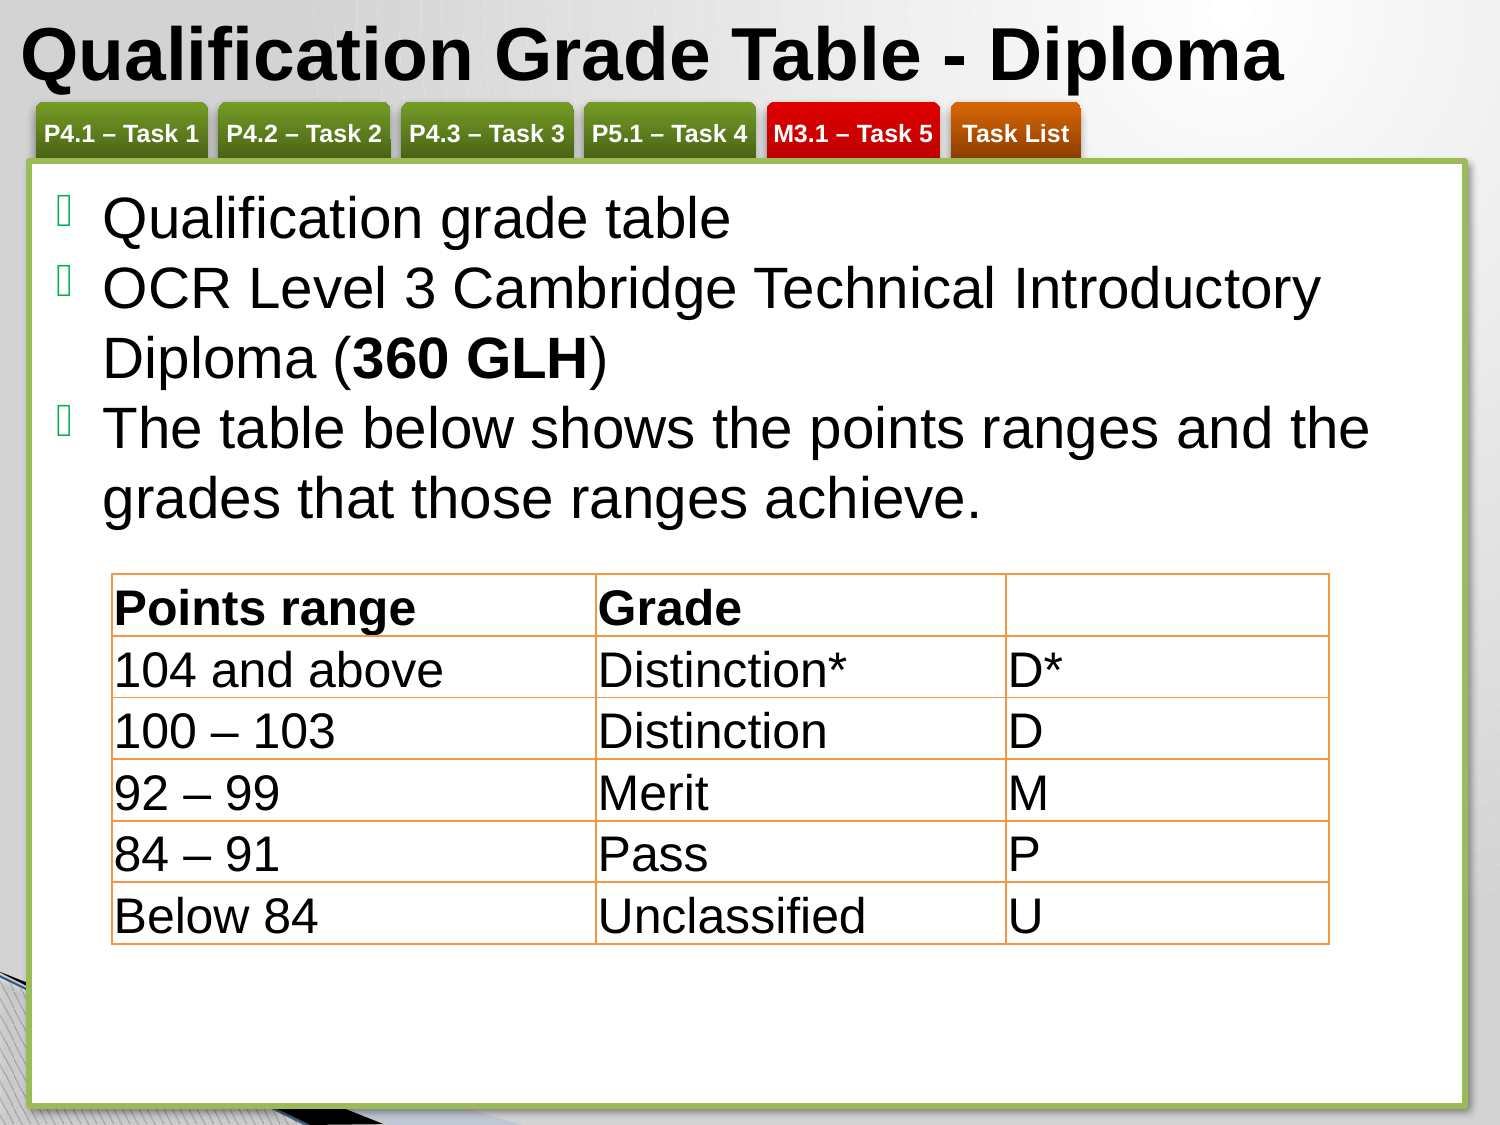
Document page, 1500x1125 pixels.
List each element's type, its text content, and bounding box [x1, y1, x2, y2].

picture [281, 1114, 303, 1125]
table_cell Unclassified [597, 883, 1005, 943]
table_header Grade [597, 575, 1005, 635]
table_cell P [1007, 822, 1328, 881]
title Qualification Grade Table - Diploma [5, 0, 1447, 102]
table_header Points range [113, 575, 595, 635]
text_box e [551, 0, 603, 5]
text_box Qualification grade table OCR Level 3 Cambridge Technical Introductory Diploma (360 GLH) The table below shows the points ranges and the grades that those ranges achieve. [41, 172, 1447, 538]
table_cell Pass [597, 822, 1005, 881]
table_cell D* [1007, 637, 1328, 697]
table_cell 100 – 103 [113, 698, 595, 758]
table_cell 92 – 99 [113, 760, 595, 820]
table_cell Merit [597, 760, 1005, 820]
table_cell D [1007, 698, 1328, 758]
table_cell Distinction [597, 698, 1005, 758]
table_header [1007, 575, 1328, 635]
table_cell Distinction* [597, 637, 1005, 697]
table_cell U [1007, 883, 1328, 943]
table_cell 104 and above [113, 637, 595, 697]
table_cell Below 84 [113, 883, 595, 943]
table_cell 84 – 91 [113, 822, 595, 881]
table_cell M [1007, 760, 1328, 820]
